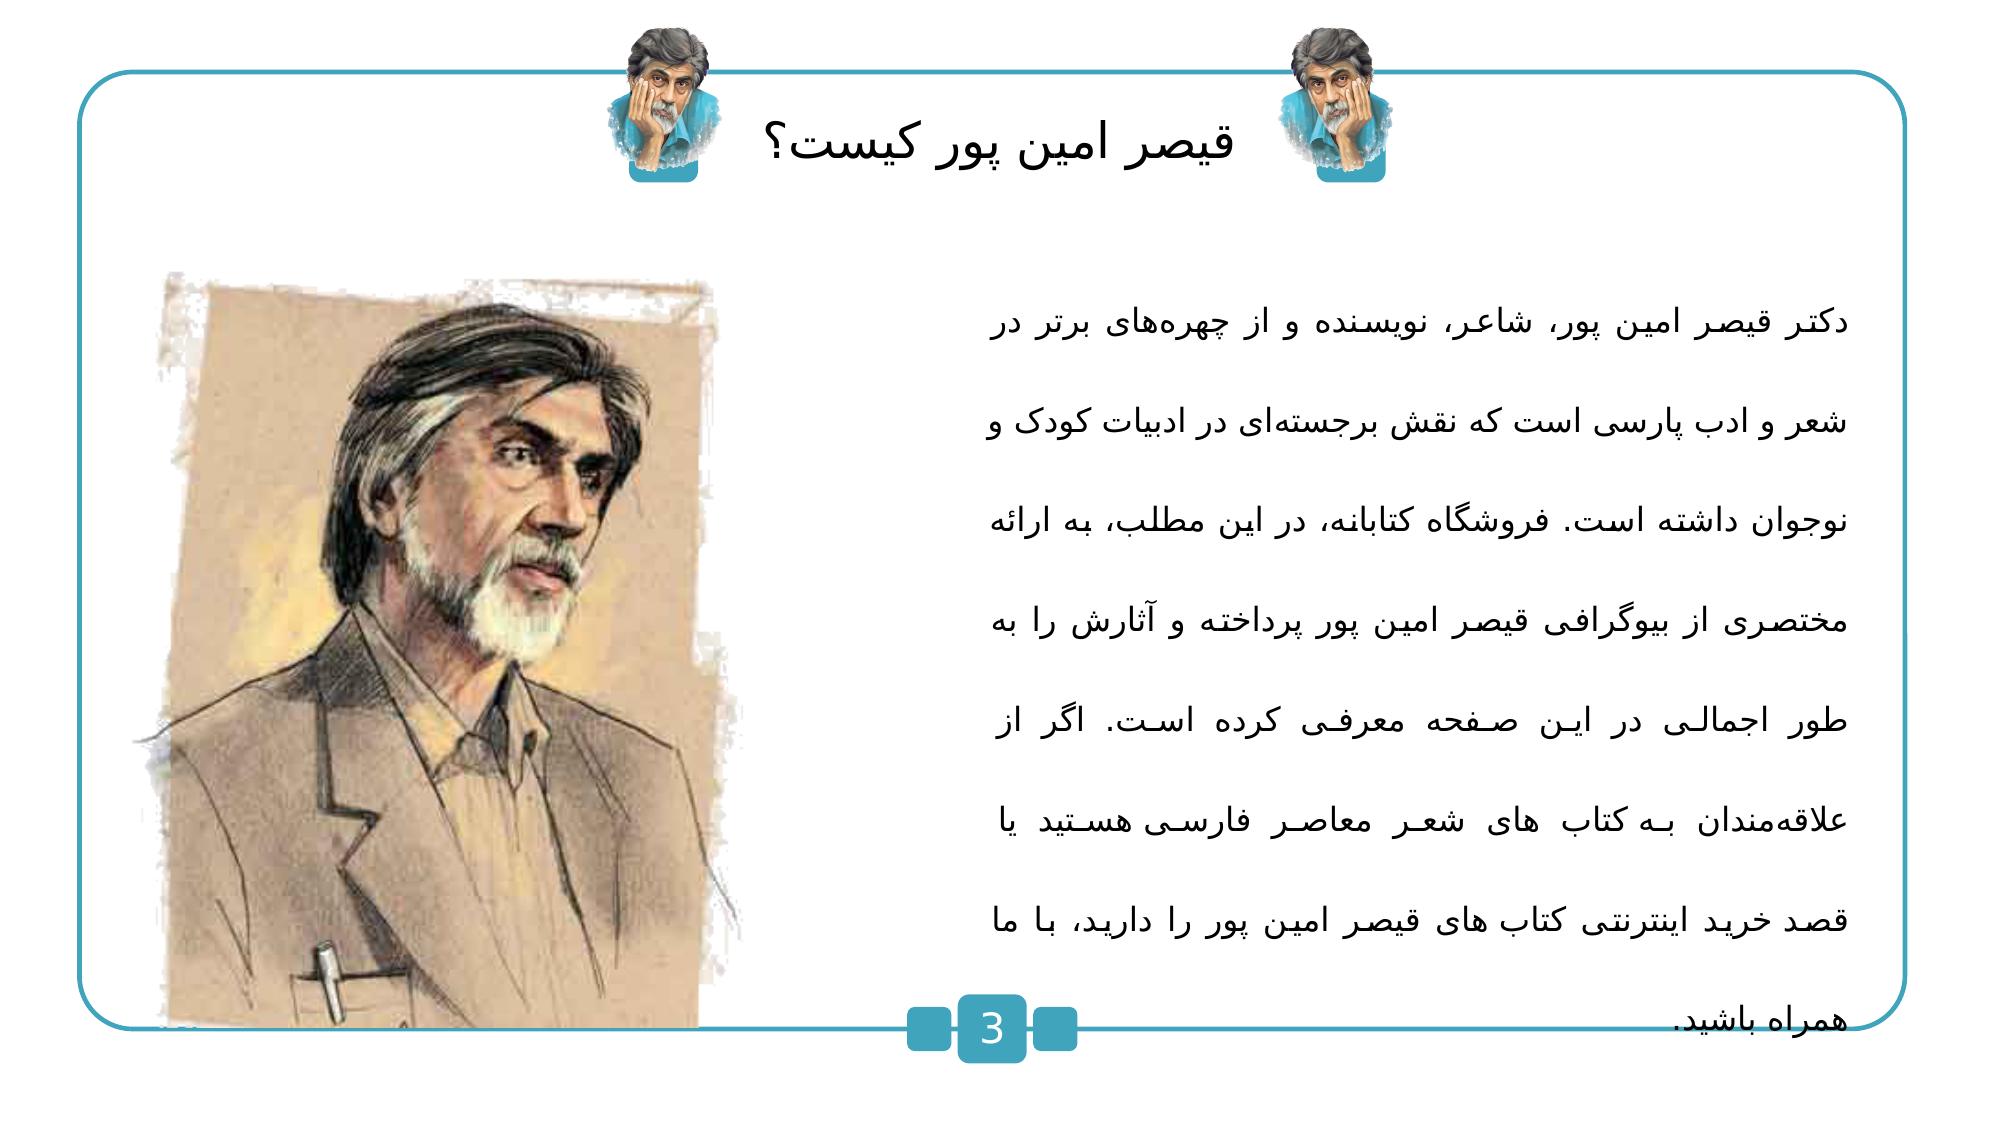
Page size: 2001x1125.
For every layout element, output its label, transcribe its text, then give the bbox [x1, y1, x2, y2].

picture [604, 19, 723, 181]
text_box دکتر قیصر امین پور، شاعر، نویسنده و از چهره‌های برتر در شعر و ادب پارسی است که نقش برجسته‌ای در ادبیات کودک و نوجوان داشته است. فروشگاه کتابانه، در این مطلب، به ارائه مختصری از بیوگرافی قیصر امین پور پرداخته و آثارش را به طور اجمالی در این صفحه معرفی کرده است. اگر از علاقه‌مندان به کتاب های شعر معاصر فارسی هستید یا قصد خرید اینترنتی کتاب های قیصر امین پور را دارید، با ما همراه باشید. [972, 231, 1864, 1045]
picture [1277, 19, 1396, 181]
picture [116, 250, 759, 1028]
text_box قیصر امین پور کیست؟ [714, 101, 1285, 176]
text_box 3 [957, 994, 1028, 1060]
